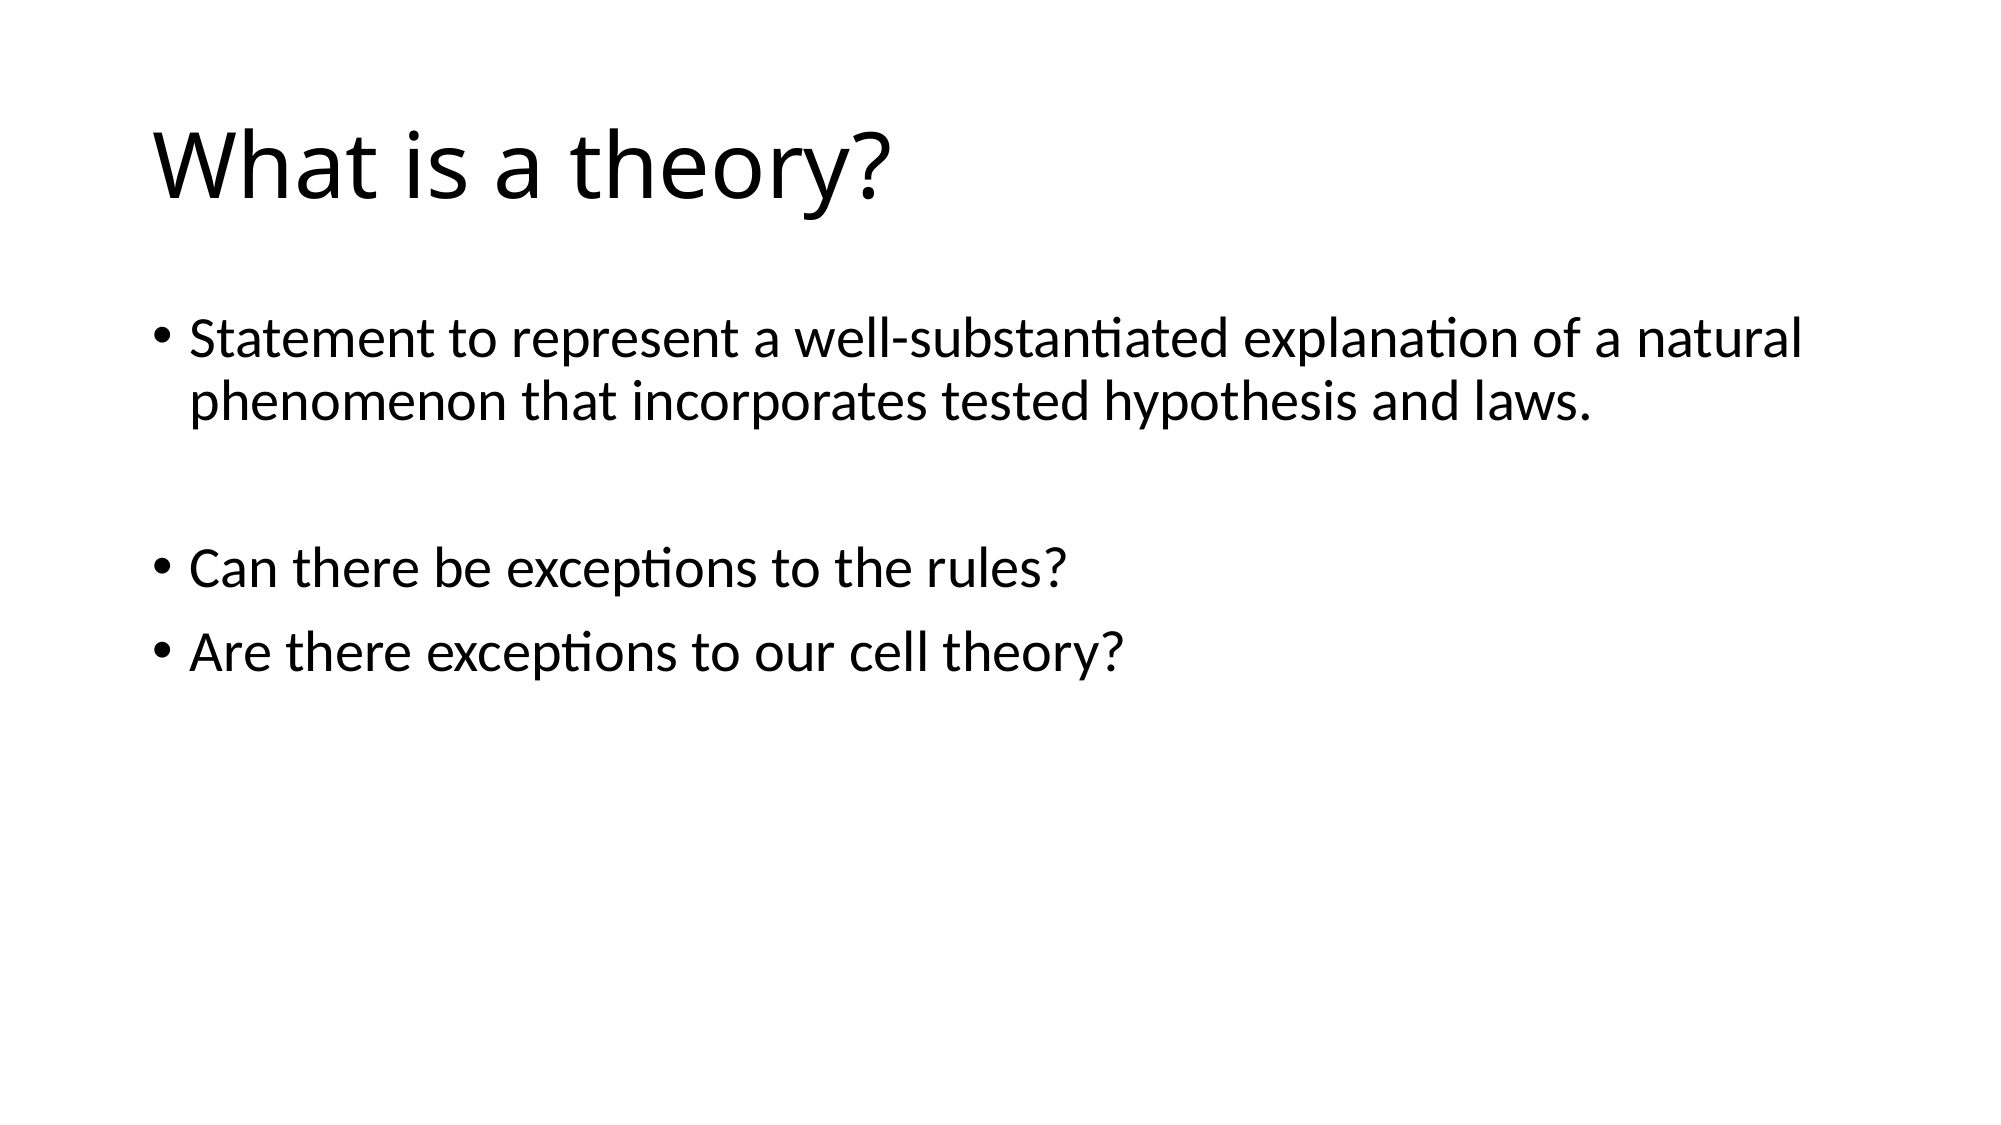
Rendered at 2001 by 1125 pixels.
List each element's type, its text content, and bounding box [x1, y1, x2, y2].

list Statement to represent a well-substantiated explanation of a natural phenomenon that incorporates tested hypothesis and laws. Can there be exceptions to the rules? Are there exceptions to our cell theory? [137, 299, 1863, 1014]
title What is a theory? [137, 59, 1863, 278]
